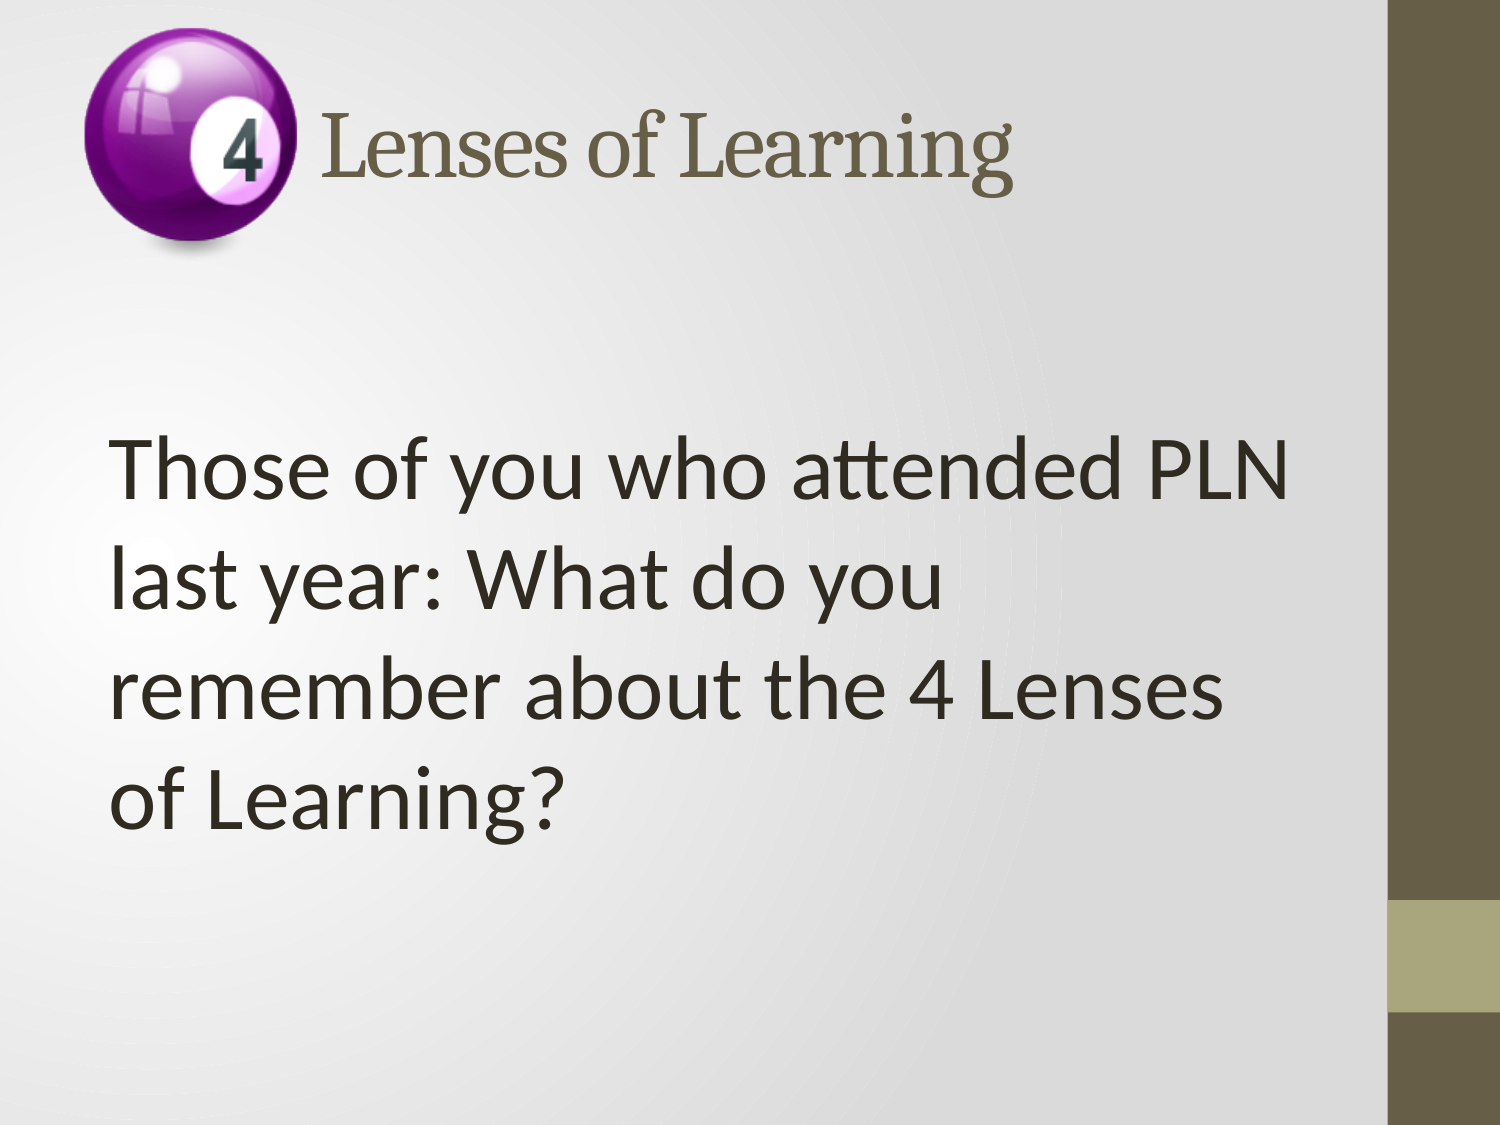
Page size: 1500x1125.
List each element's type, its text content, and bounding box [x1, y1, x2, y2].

list Those of you who attended PLN last year: What do you remember about the 4 Lenses of Learning? [75, 399, 1325, 1050]
title Lenses of Learning [342, 45, 1325, 233]
picture [49, 3, 332, 286]
